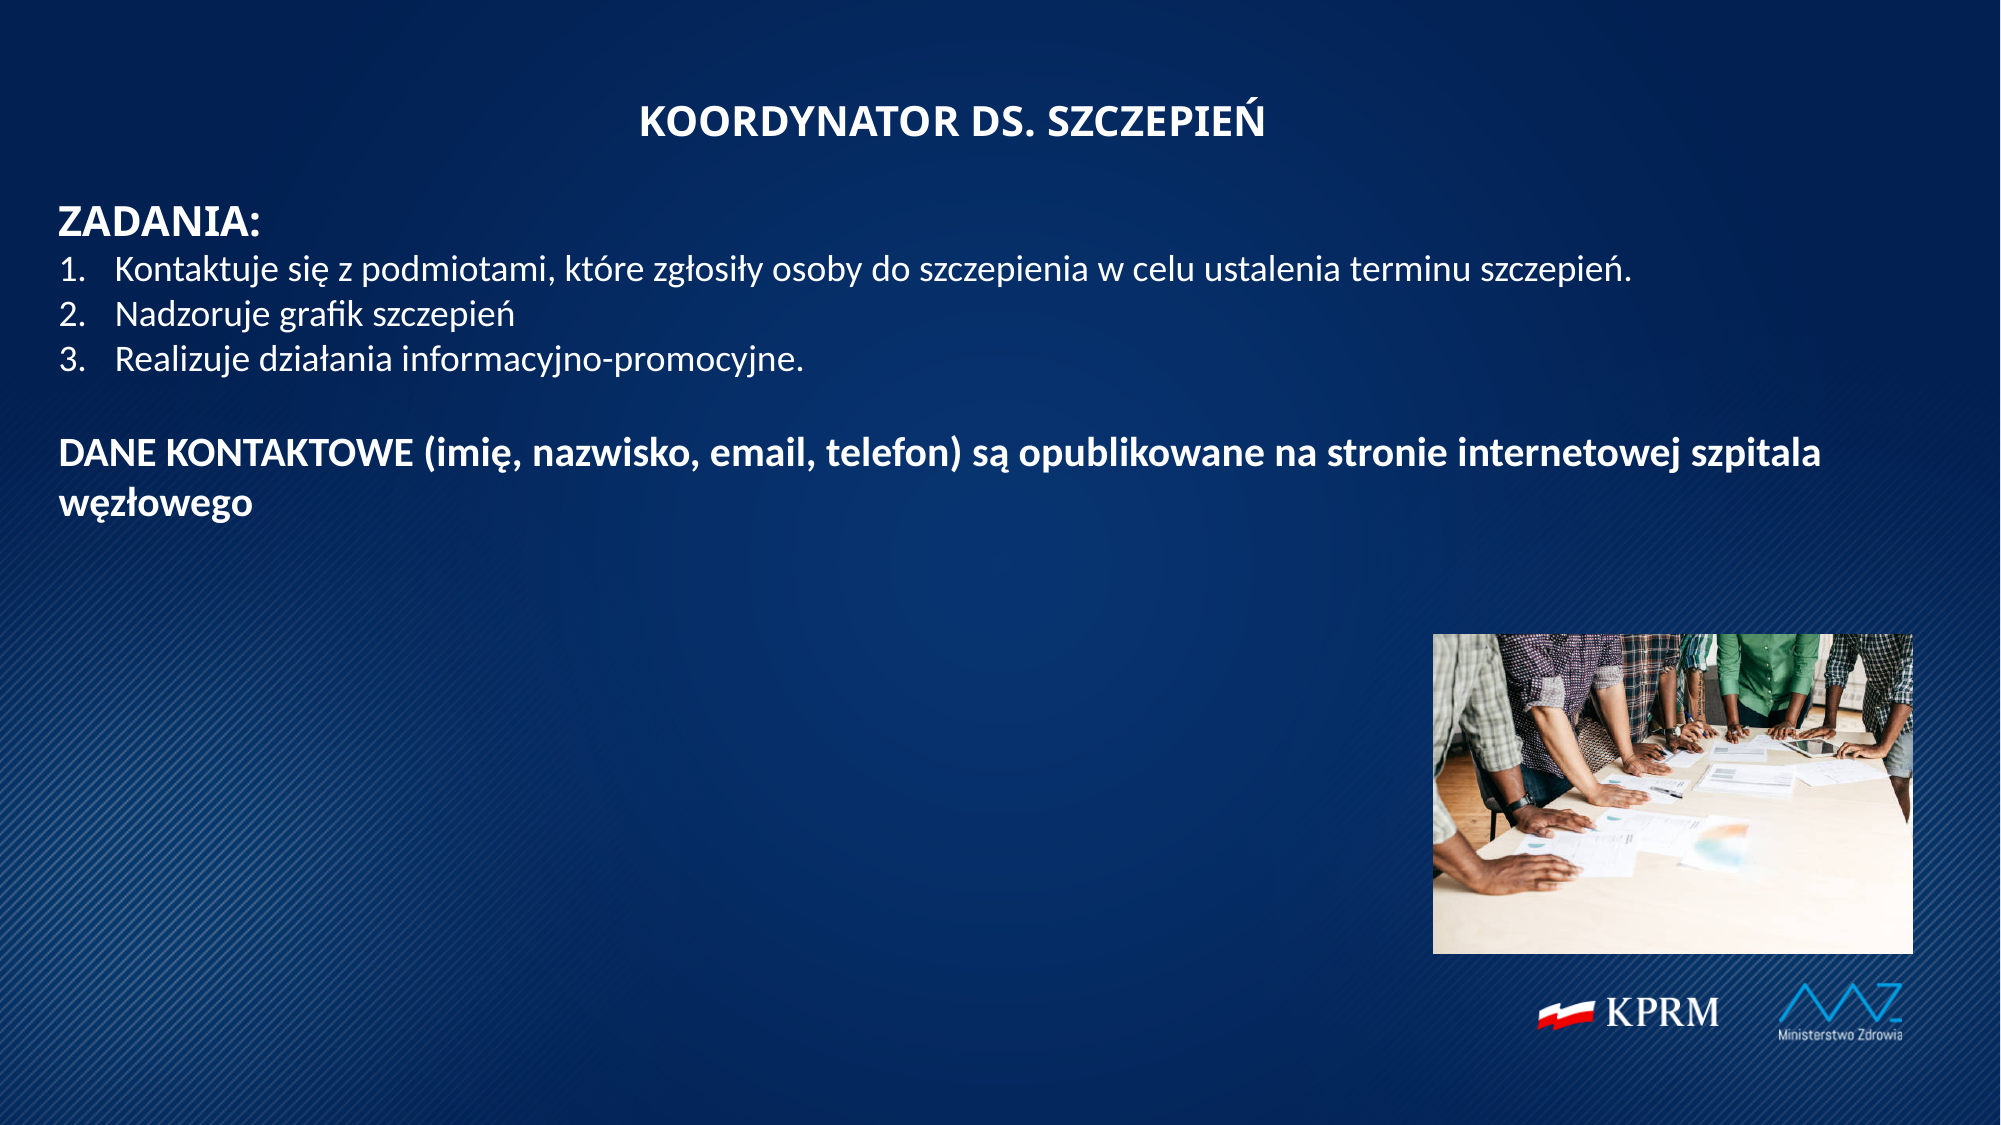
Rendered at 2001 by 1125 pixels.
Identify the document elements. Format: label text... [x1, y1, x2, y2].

picture [0, 0, 2001, 1125]
text_box KOORDYNATOR DS. SZCZEPIEŃ ZADANIA: Kontaktuje się z podmiotami, które zgłosiły osoby do szczepienia w celu ustalenia terminu szczepień. Nadzoruje grafik szczepień Realizuje działania informacyjno-promocyjne. DANE KONTAKTOWE (imię, nazwisko, email, telefon) są opublikowane na stronie internetowej szpitala węzłowego [58, 94, 1848, 632]
